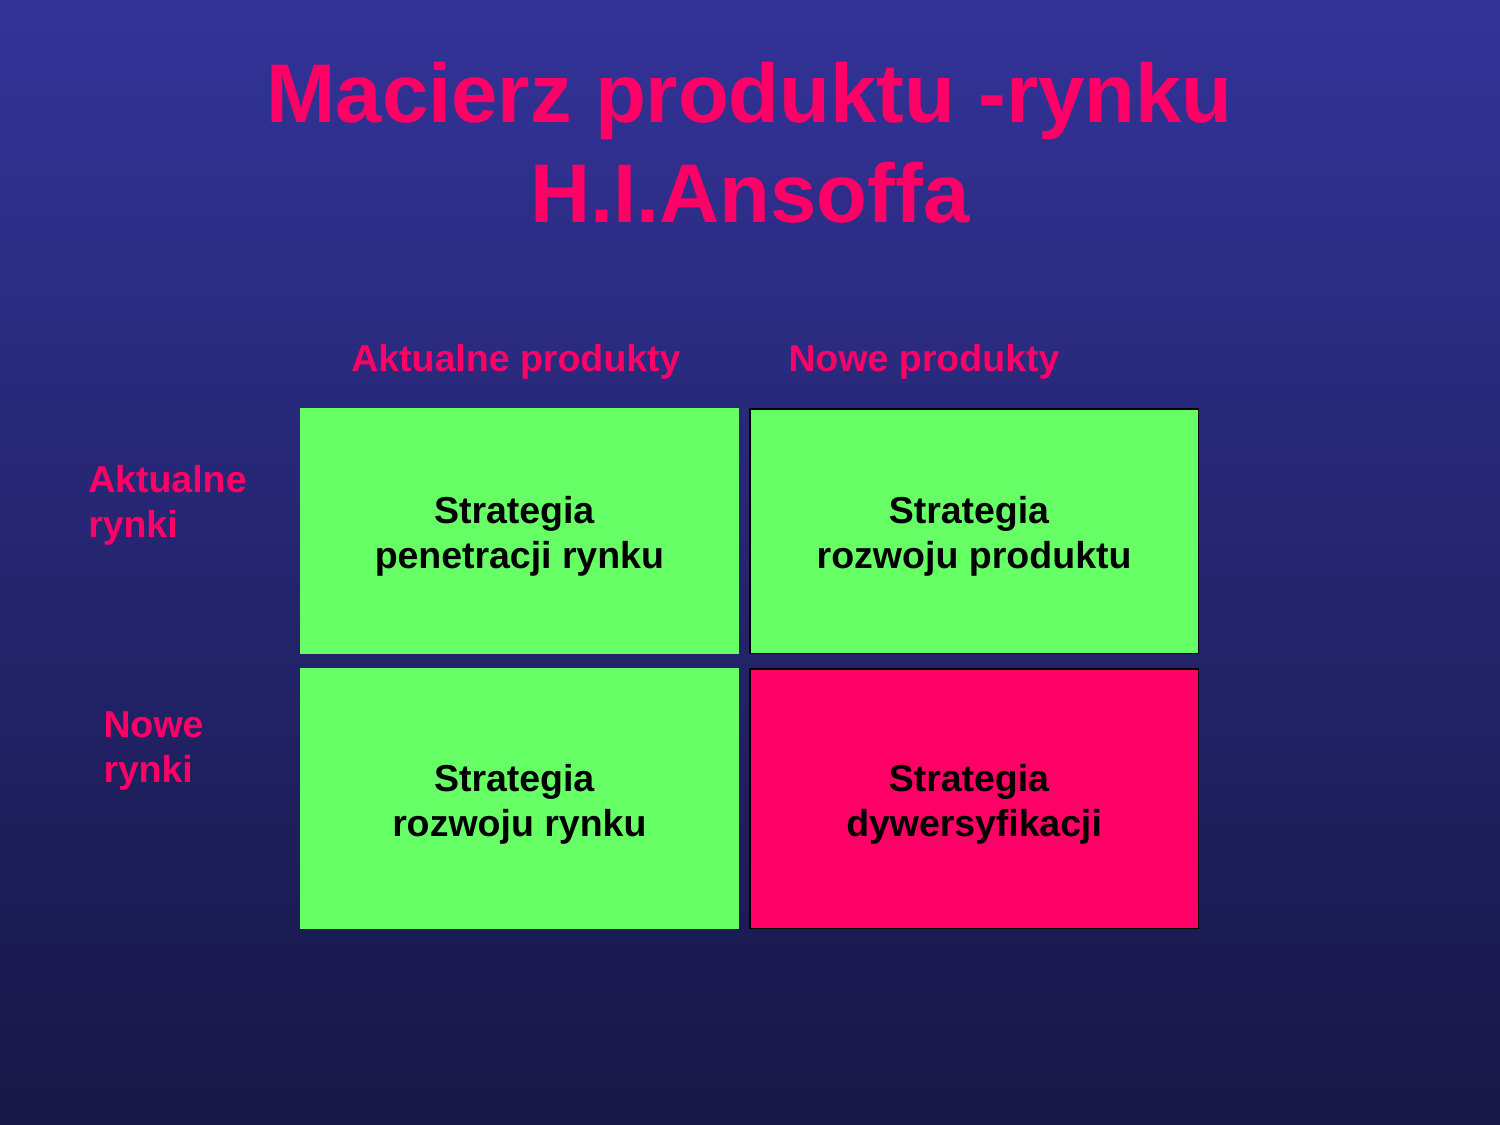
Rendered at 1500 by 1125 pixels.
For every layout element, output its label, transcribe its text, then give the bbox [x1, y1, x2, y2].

text_box Aktualne produkty [336, 326, 696, 386]
title Macierz produktu -rynku H.I.Ansoffa [74, 44, 1426, 233]
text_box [300, 408, 1199, 929]
text_box Aktualne rynki [73, 447, 273, 553]
text_box Nowe rynki [88, 692, 229, 798]
text_box Nowe produkty [773, 326, 1075, 386]
